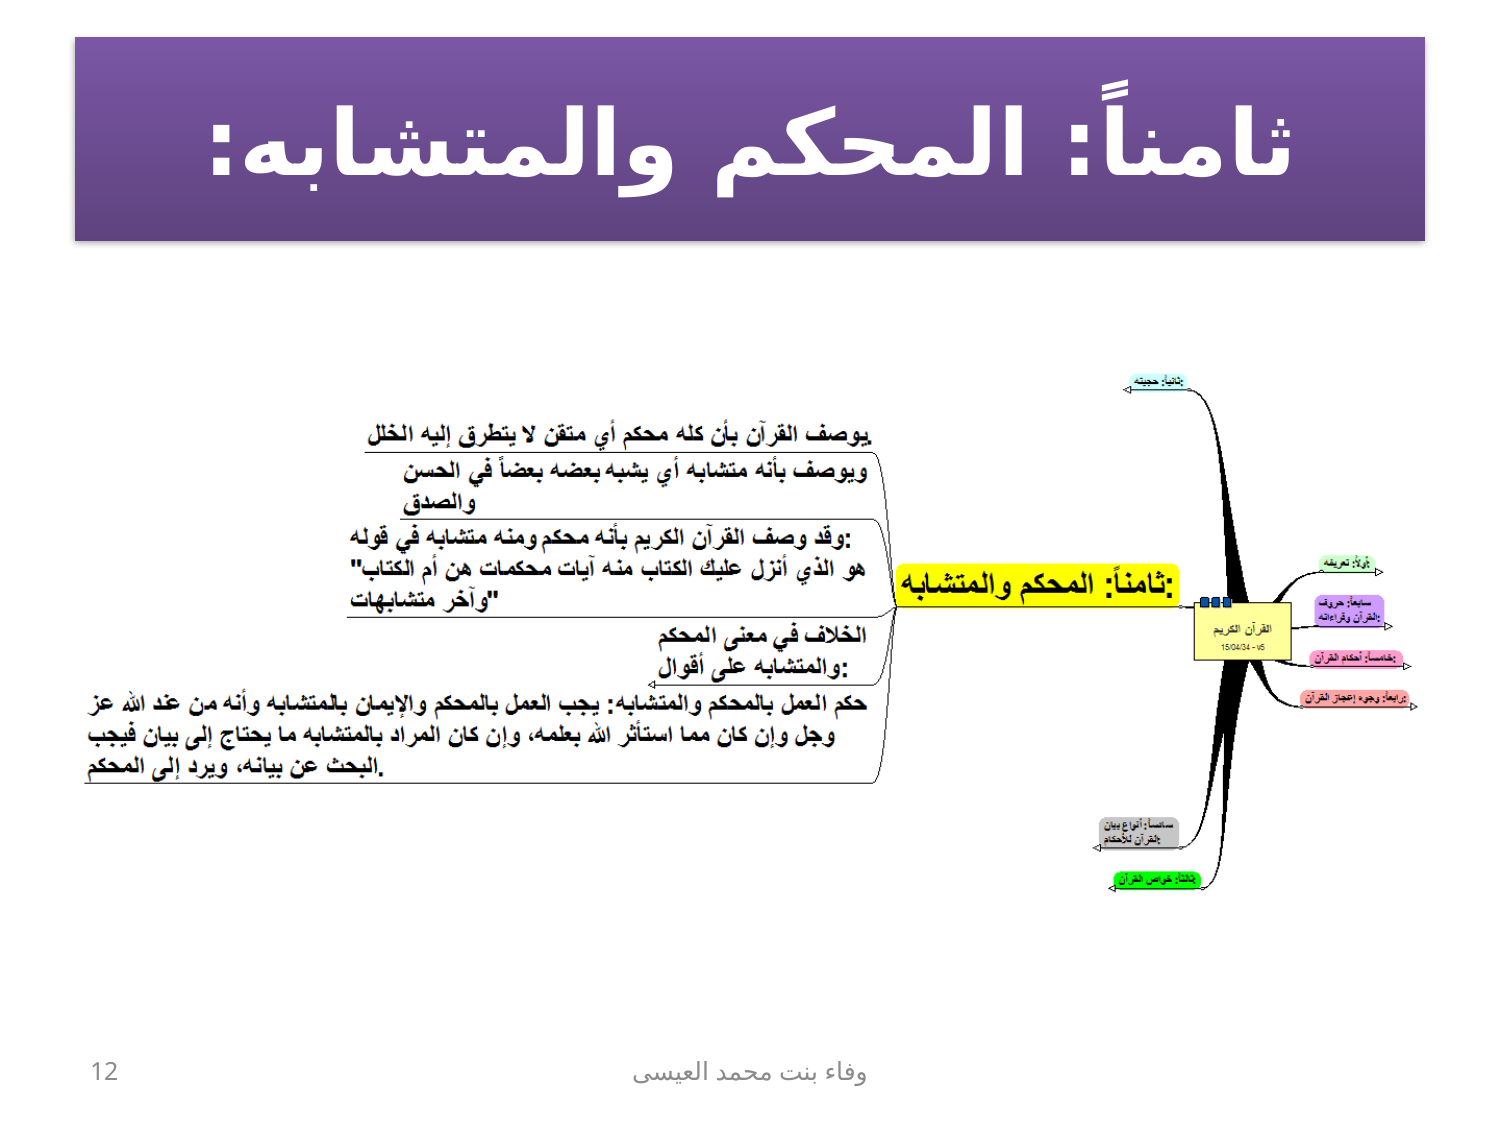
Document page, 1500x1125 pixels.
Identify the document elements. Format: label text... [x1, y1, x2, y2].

picture [74, 262, 1426, 1005]
slide_number 12 [75, 1042, 425, 1103]
footer وفاء بنت محمد العيسى [512, 1042, 988, 1103]
title ثامناً: المحكم والمتشابه: [75, 37, 1425, 241]
